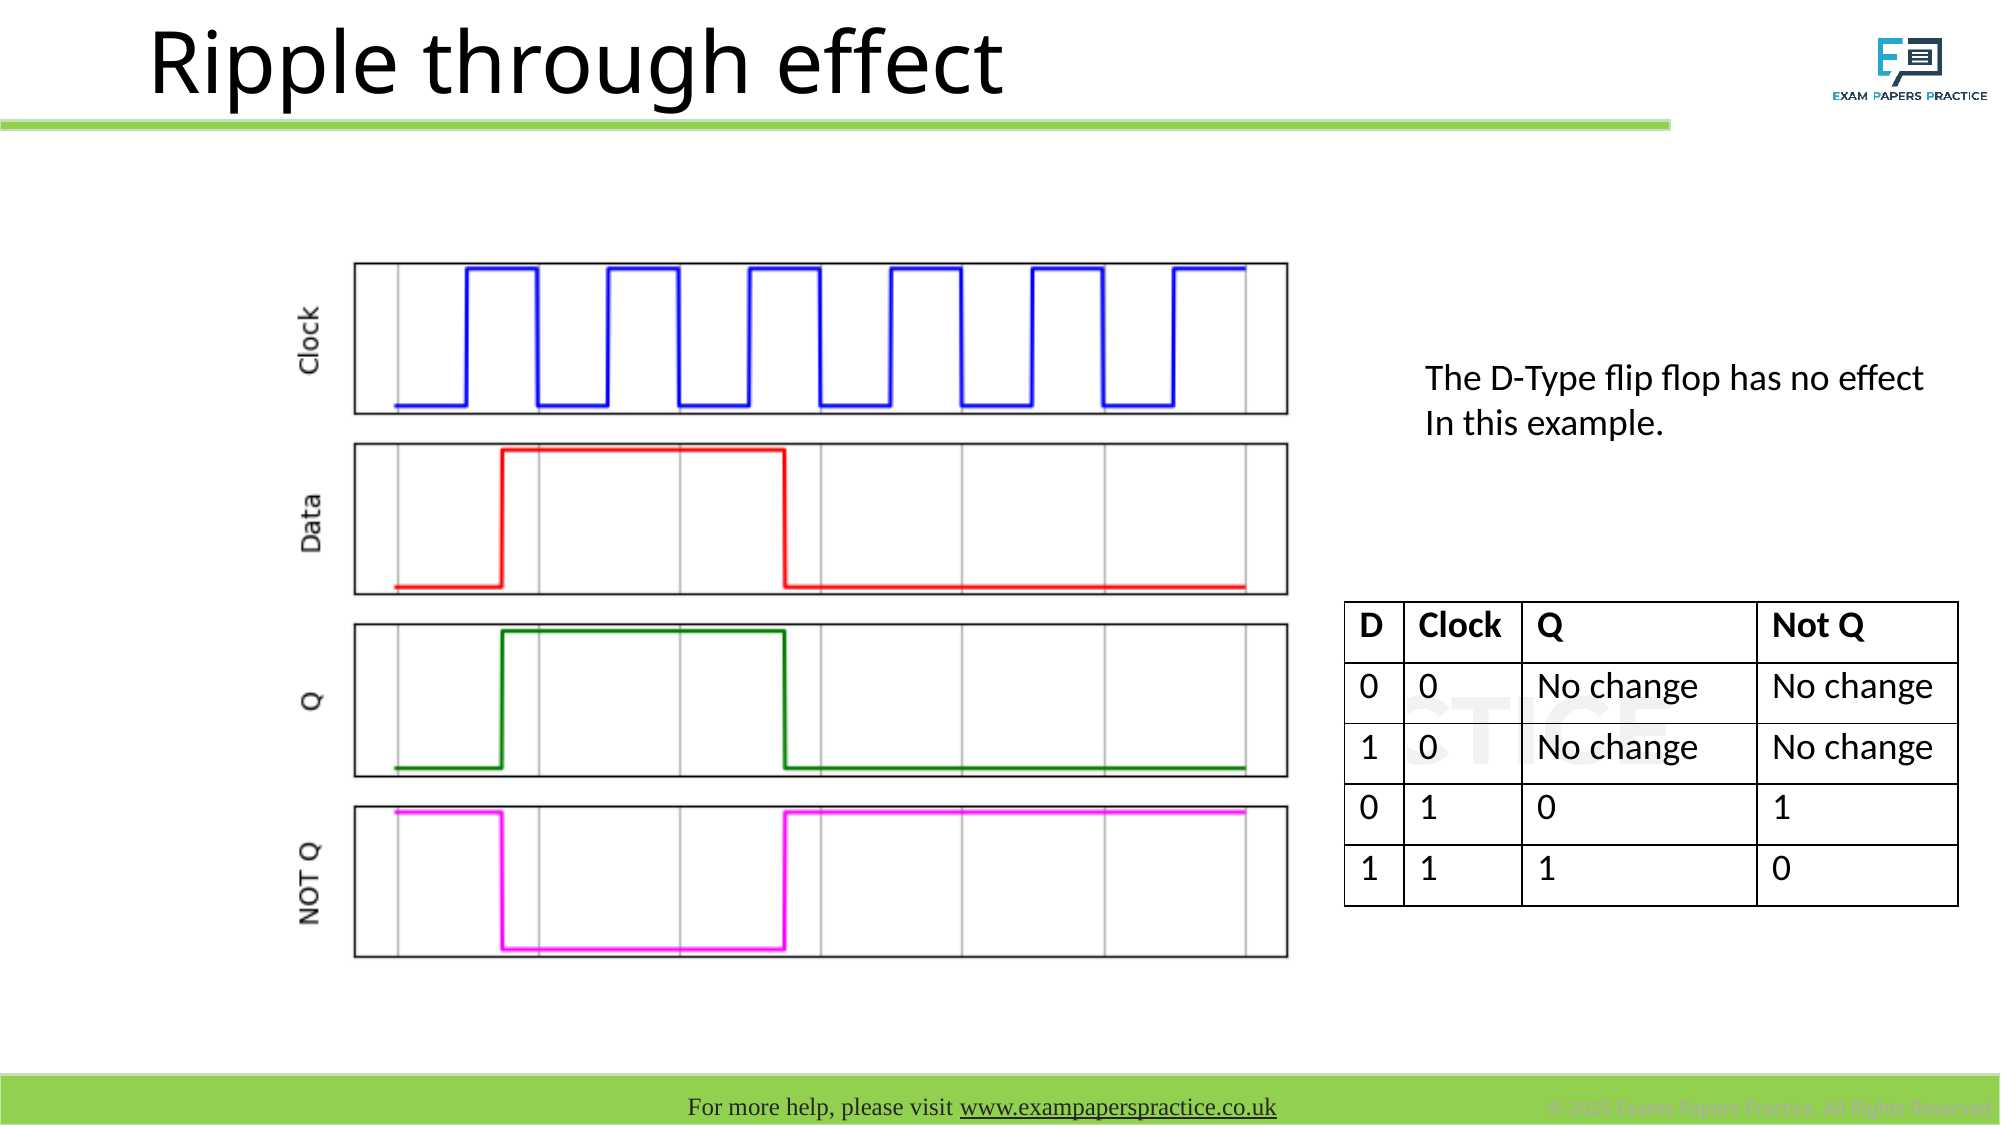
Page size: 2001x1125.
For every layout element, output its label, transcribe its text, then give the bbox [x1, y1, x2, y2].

table_cell 1 [1407, 846, 1521, 905]
table_header Q [1523, 603, 1756, 662]
table_cell No change [1758, 724, 1957, 783]
table_cell 0 [1758, 846, 1957, 905]
table_cell 1 [1523, 846, 1756, 905]
picture [204, 154, 1407, 1056]
table_header Not Q [1758, 603, 1957, 662]
table_cell No change [1758, 664, 1957, 723]
table_cell No change [1523, 724, 1756, 783]
table_cell 0 [1523, 785, 1756, 844]
table_cell 1 [1407, 785, 1521, 844]
table_cell No change [1523, 664, 1756, 723]
text_box The D-Type flip flop has no effect In this example. [1410, 345, 1940, 451]
table_cell 0 [1407, 664, 1521, 723]
table_cell 1 [1758, 785, 1957, 844]
table_header Clock [1407, 603, 1521, 662]
table_cell 0 [1407, 724, 1521, 783]
title Ripple through effect [132, 11, 1858, 121]
